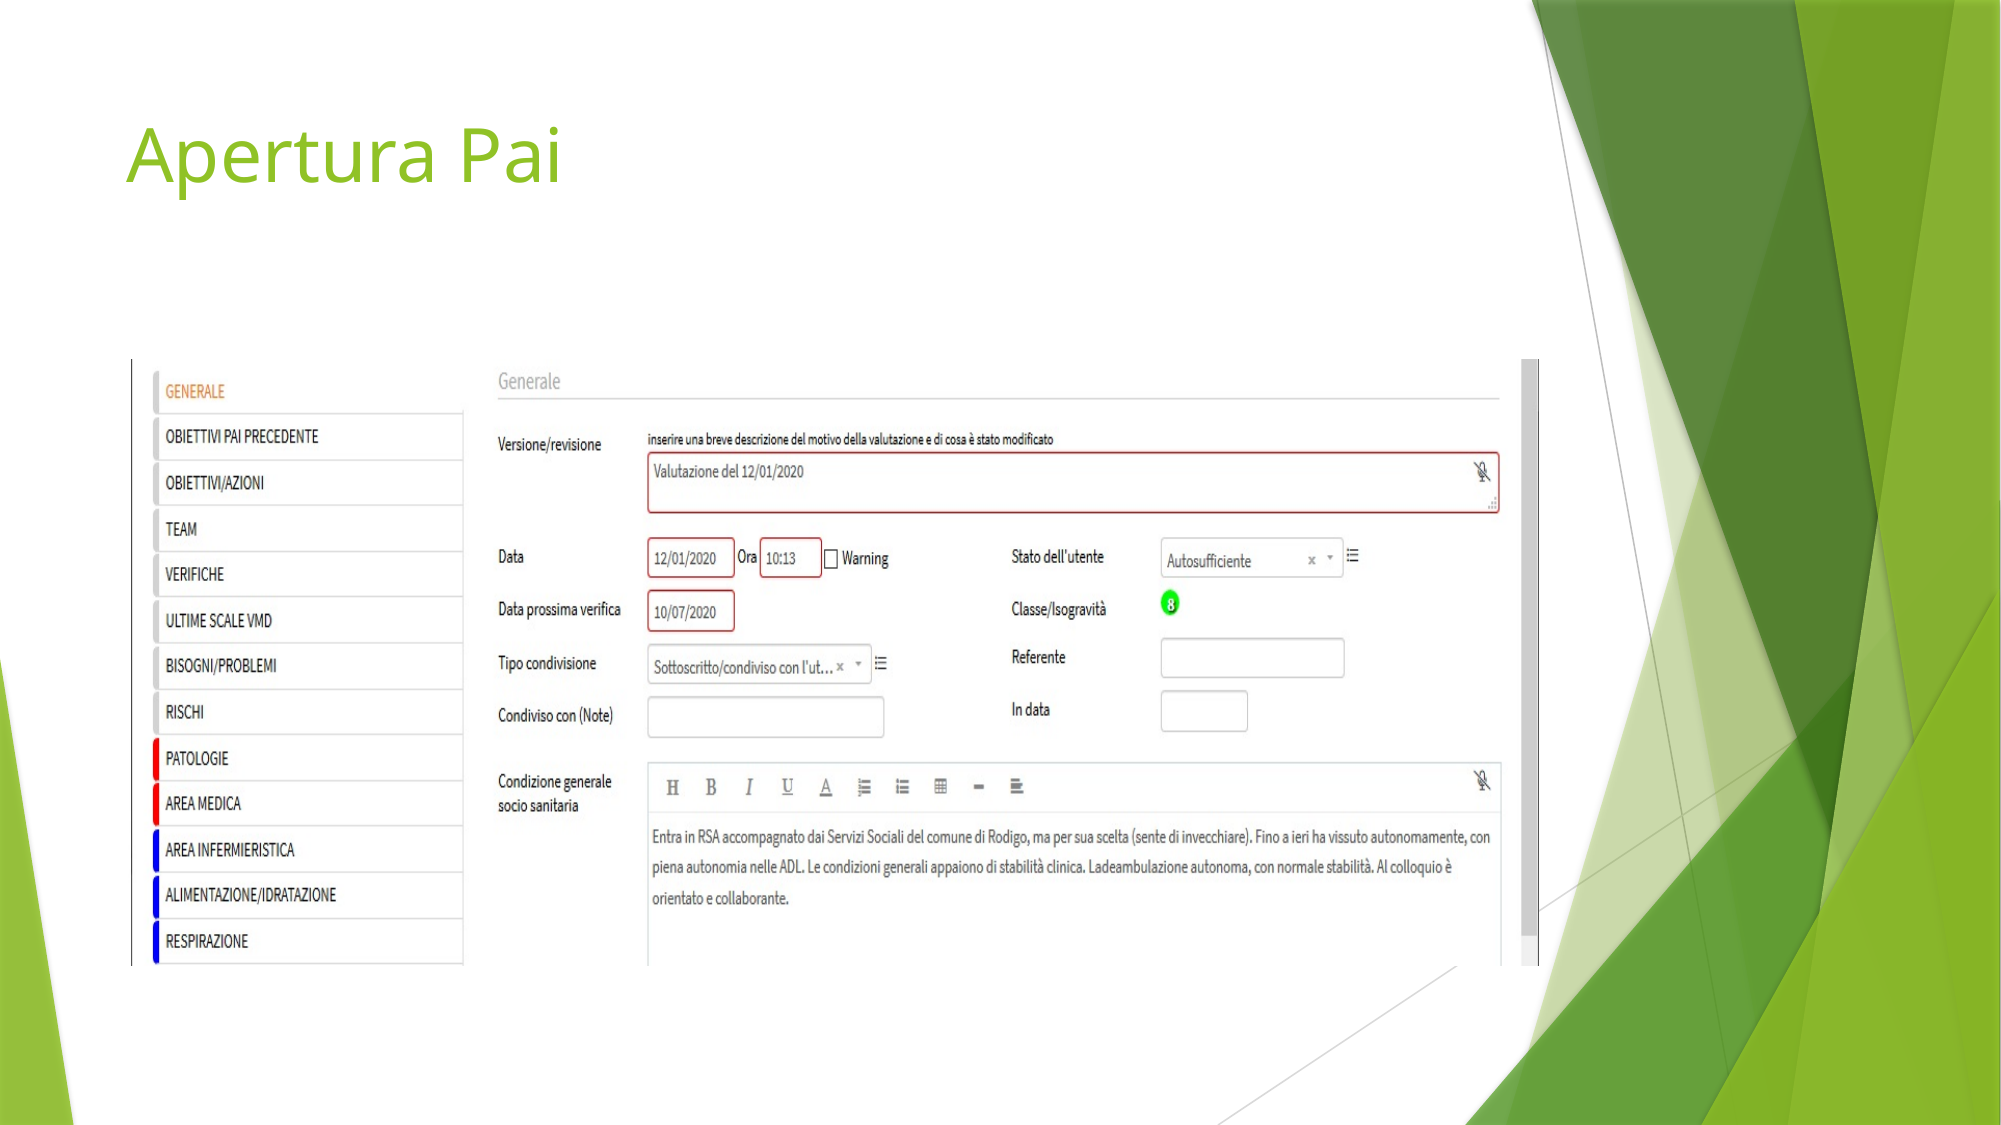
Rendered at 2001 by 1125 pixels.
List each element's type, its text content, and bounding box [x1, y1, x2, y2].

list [128, 359, 1541, 967]
title Apertura Pai [111, 99, 1522, 317]
